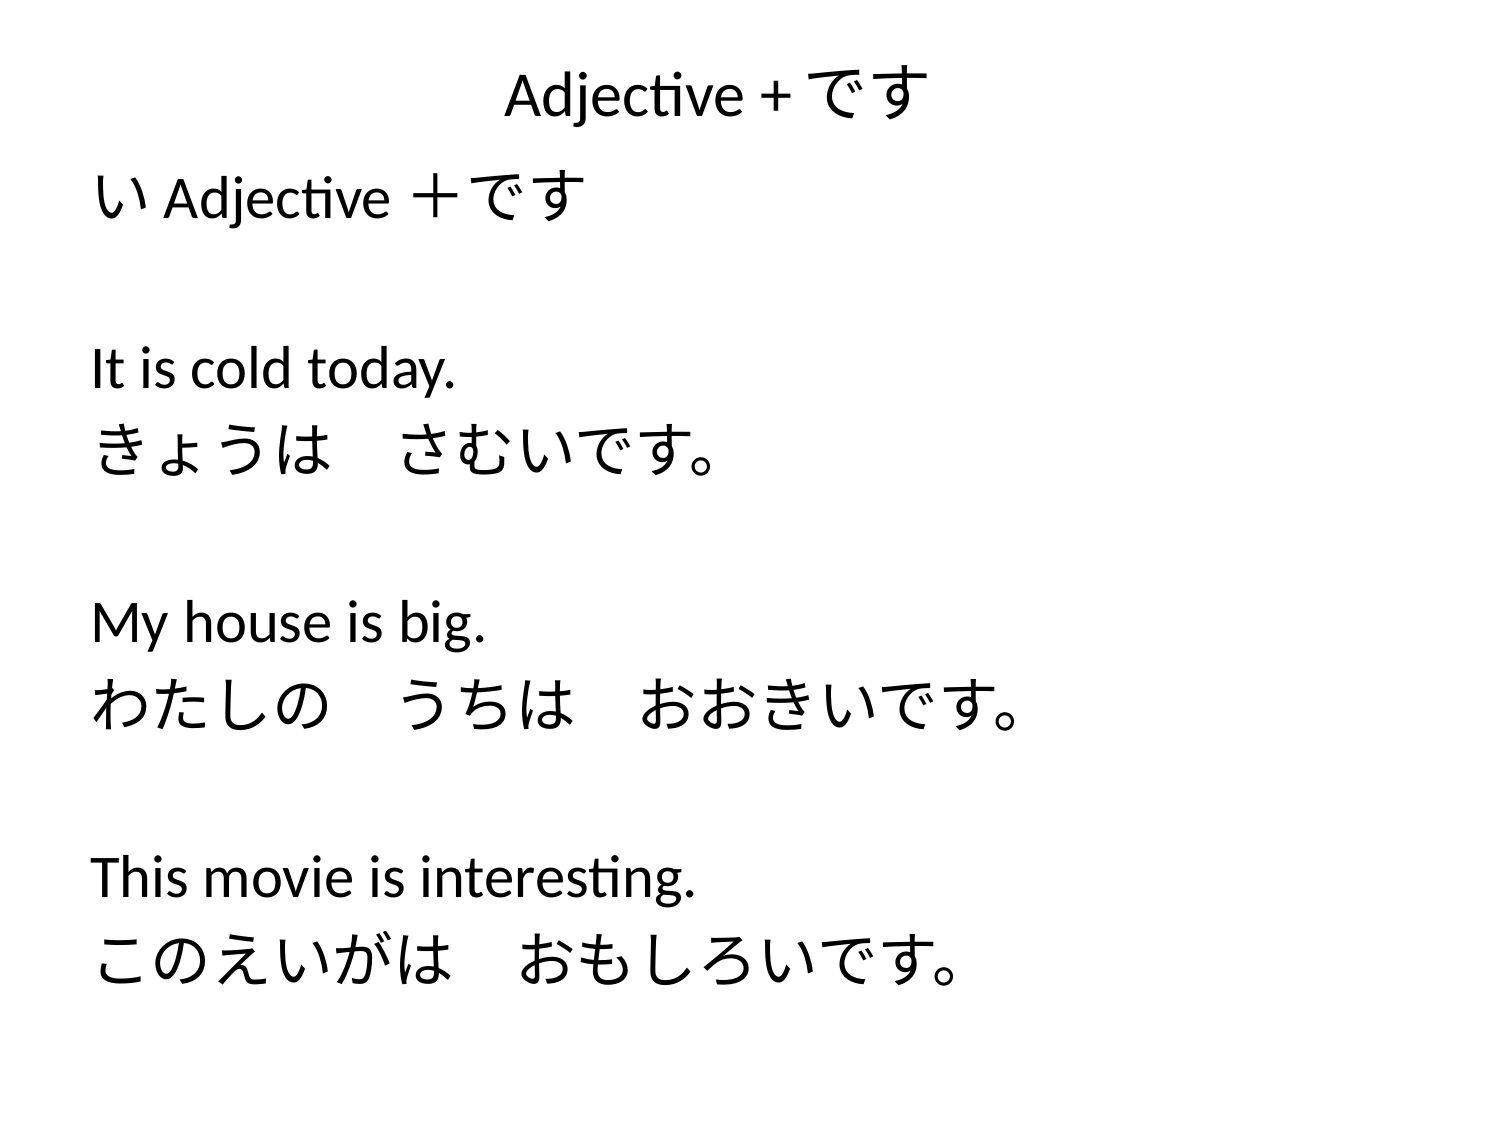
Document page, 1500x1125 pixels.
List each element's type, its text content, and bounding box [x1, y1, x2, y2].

title Adjective +です [75, 45, 1425, 138]
list いAdjective＋です It is cold today. きょうは さむいです。 My house is big. わたしの うちは おおきいです。 This movie is interesting. このえいがは おもしろいです。 [75, 149, 1425, 1005]
